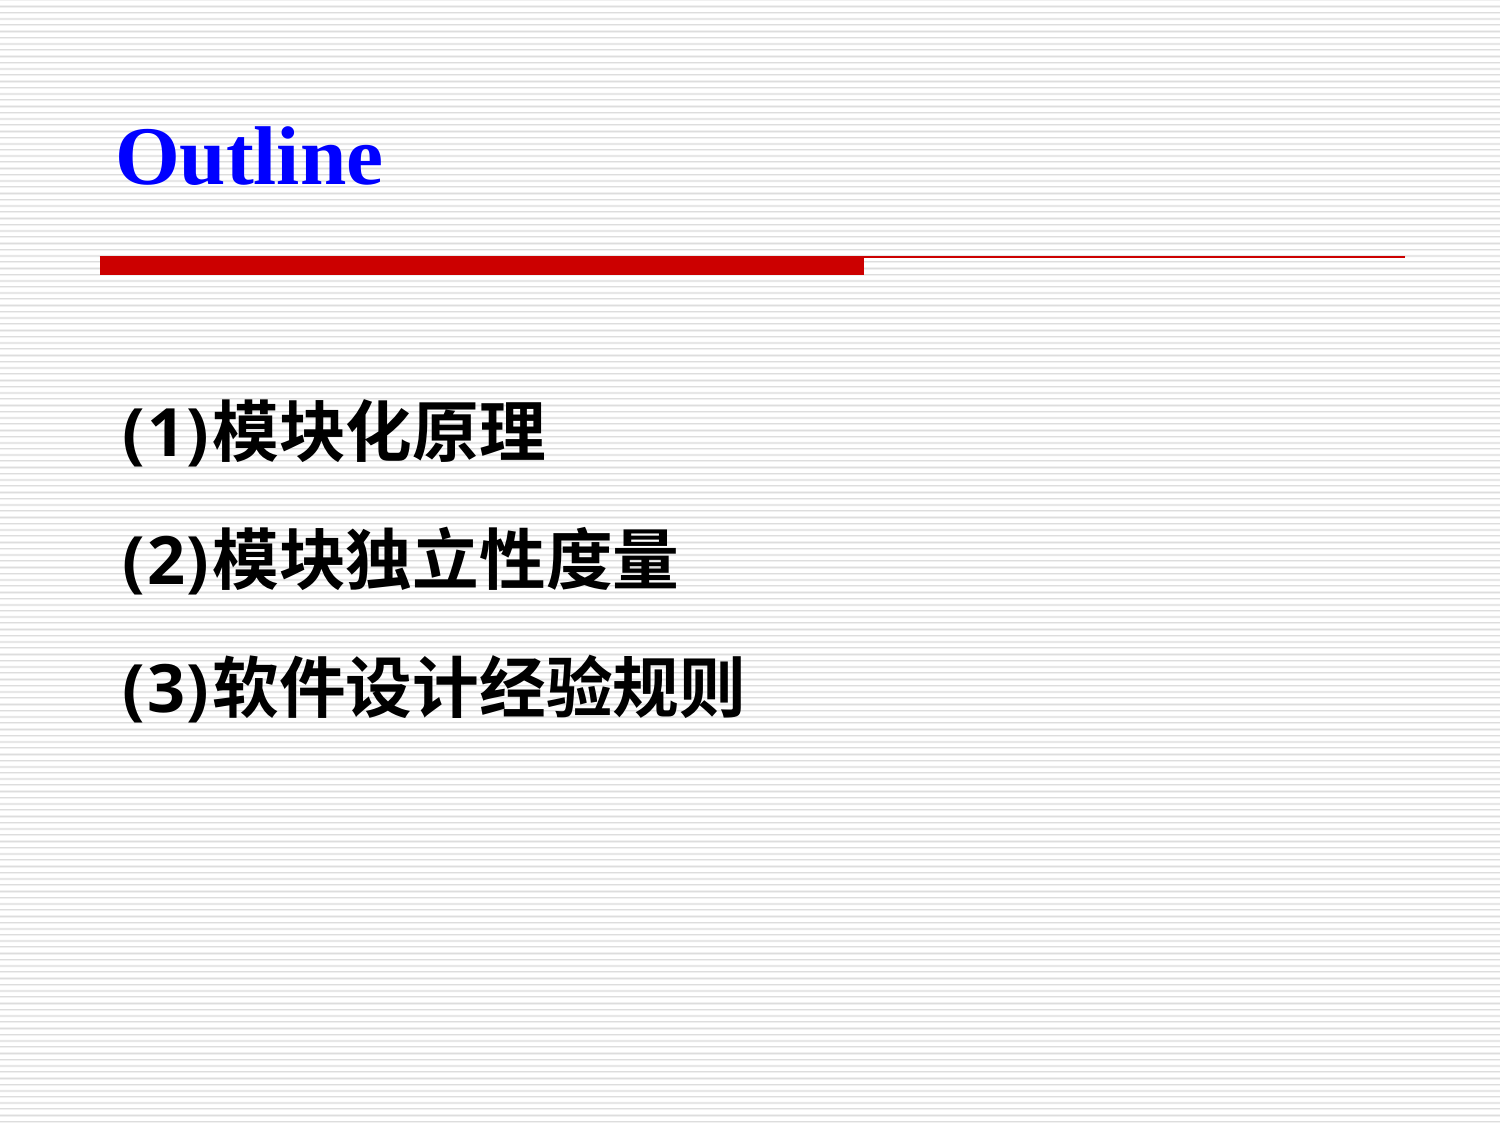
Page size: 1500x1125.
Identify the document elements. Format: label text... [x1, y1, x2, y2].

text_box 模块化原理 模块独立性度量 软件设计经验规则 [107, 305, 1319, 873]
text_box Outline [100, 97, 1212, 198]
picture [0, 0, 1500, 1125]
